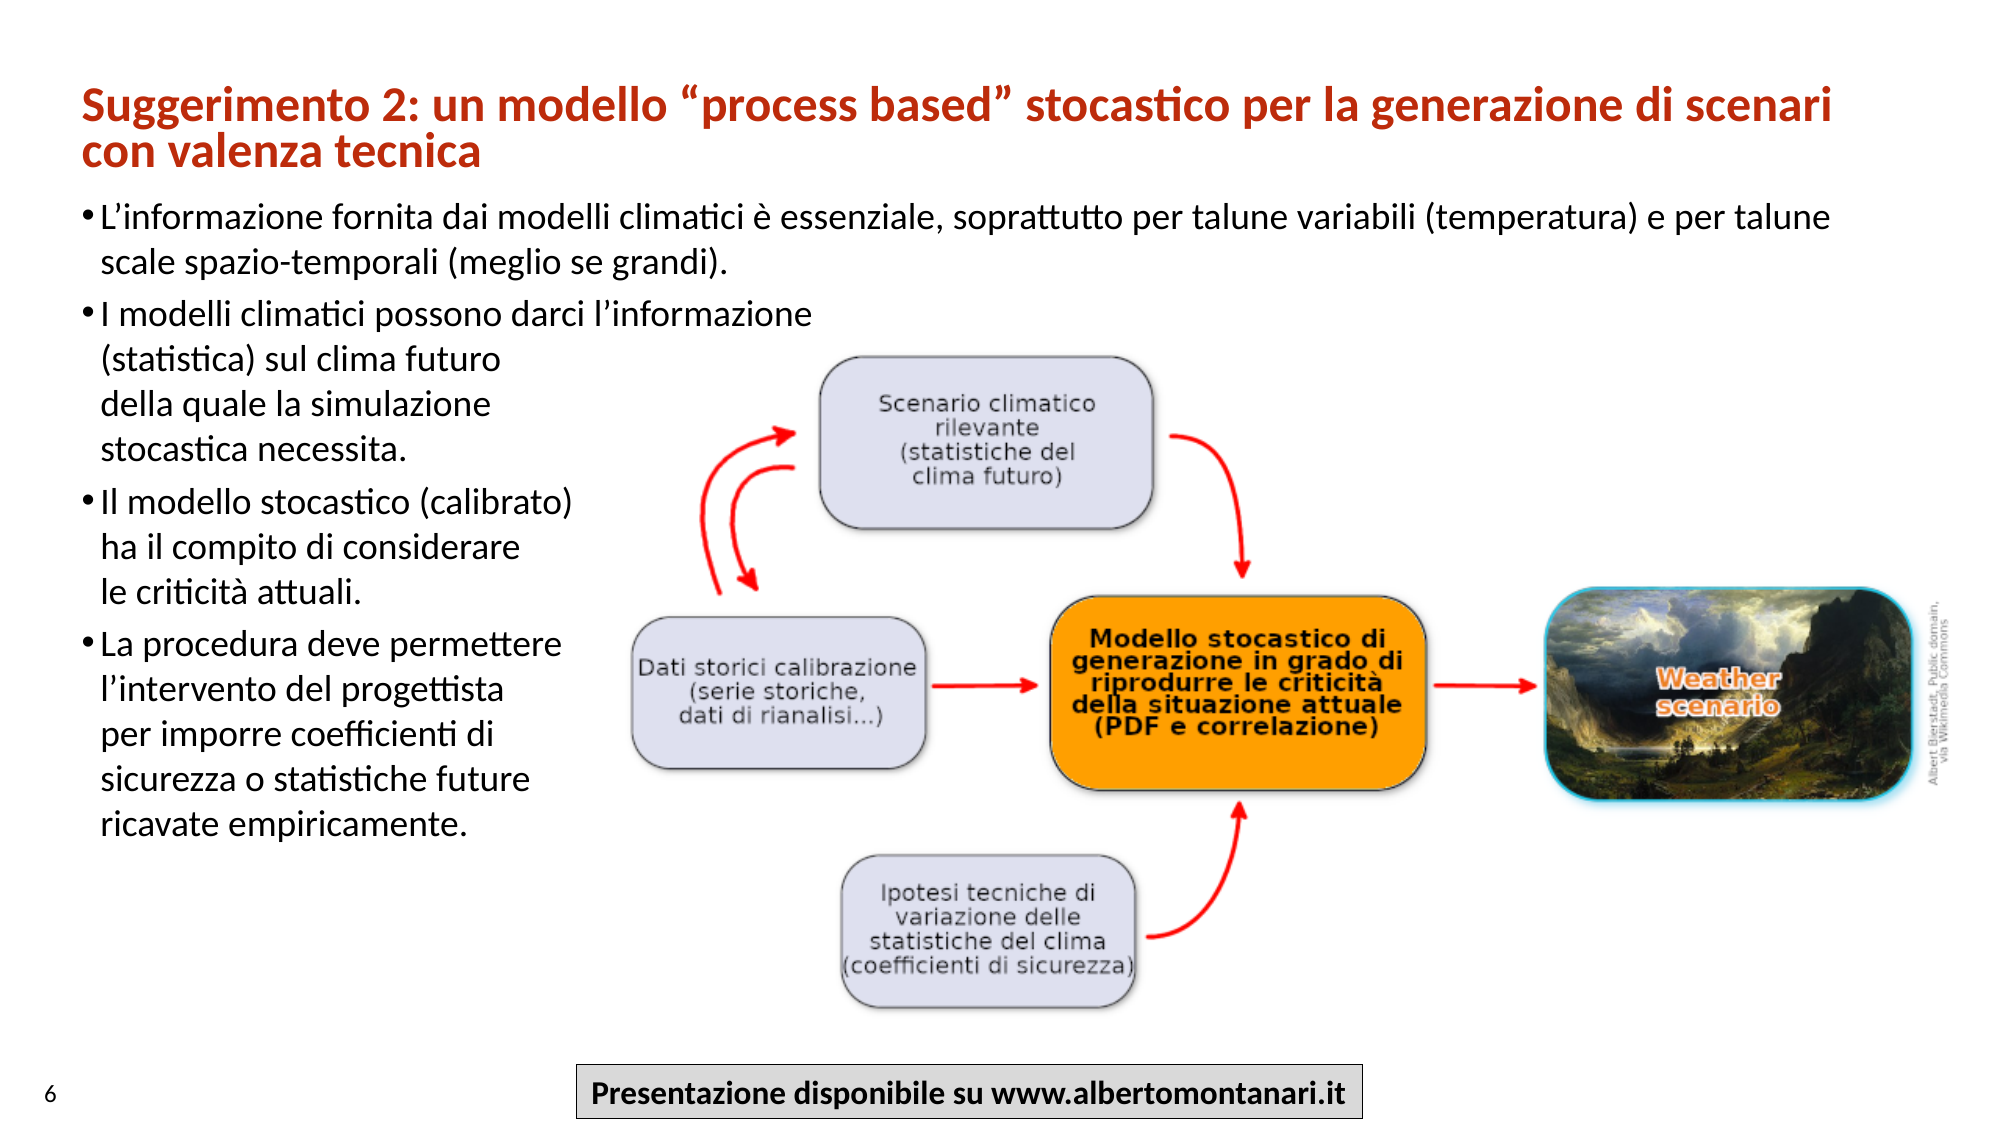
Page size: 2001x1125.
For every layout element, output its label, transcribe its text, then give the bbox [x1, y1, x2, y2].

picture [587, 332, 1995, 1124]
list Suggerimento 2: un modello “process based” stocastico per la generazione di scenari con valenza tecnica [66, 78, 1910, 184]
list L’informazione fornita dai modelli climatici è essenziale, soprattutto per talune variabili (temperatura) e per talune scale spazio-temporali (meglio se grandi). I modelli climatici possono darci l’informazione (statistica) sul clima futuro della quale la simulazione stocastica necessita. Il modello stocastico (calibrato) ha il compito di considerare le criticità attuali. La procedura deve permettere l’intervento del progettista per imporre coefficienti di sicurezza o statistiche future ricavate empiricamente. [66, 184, 1910, 894]
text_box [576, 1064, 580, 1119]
